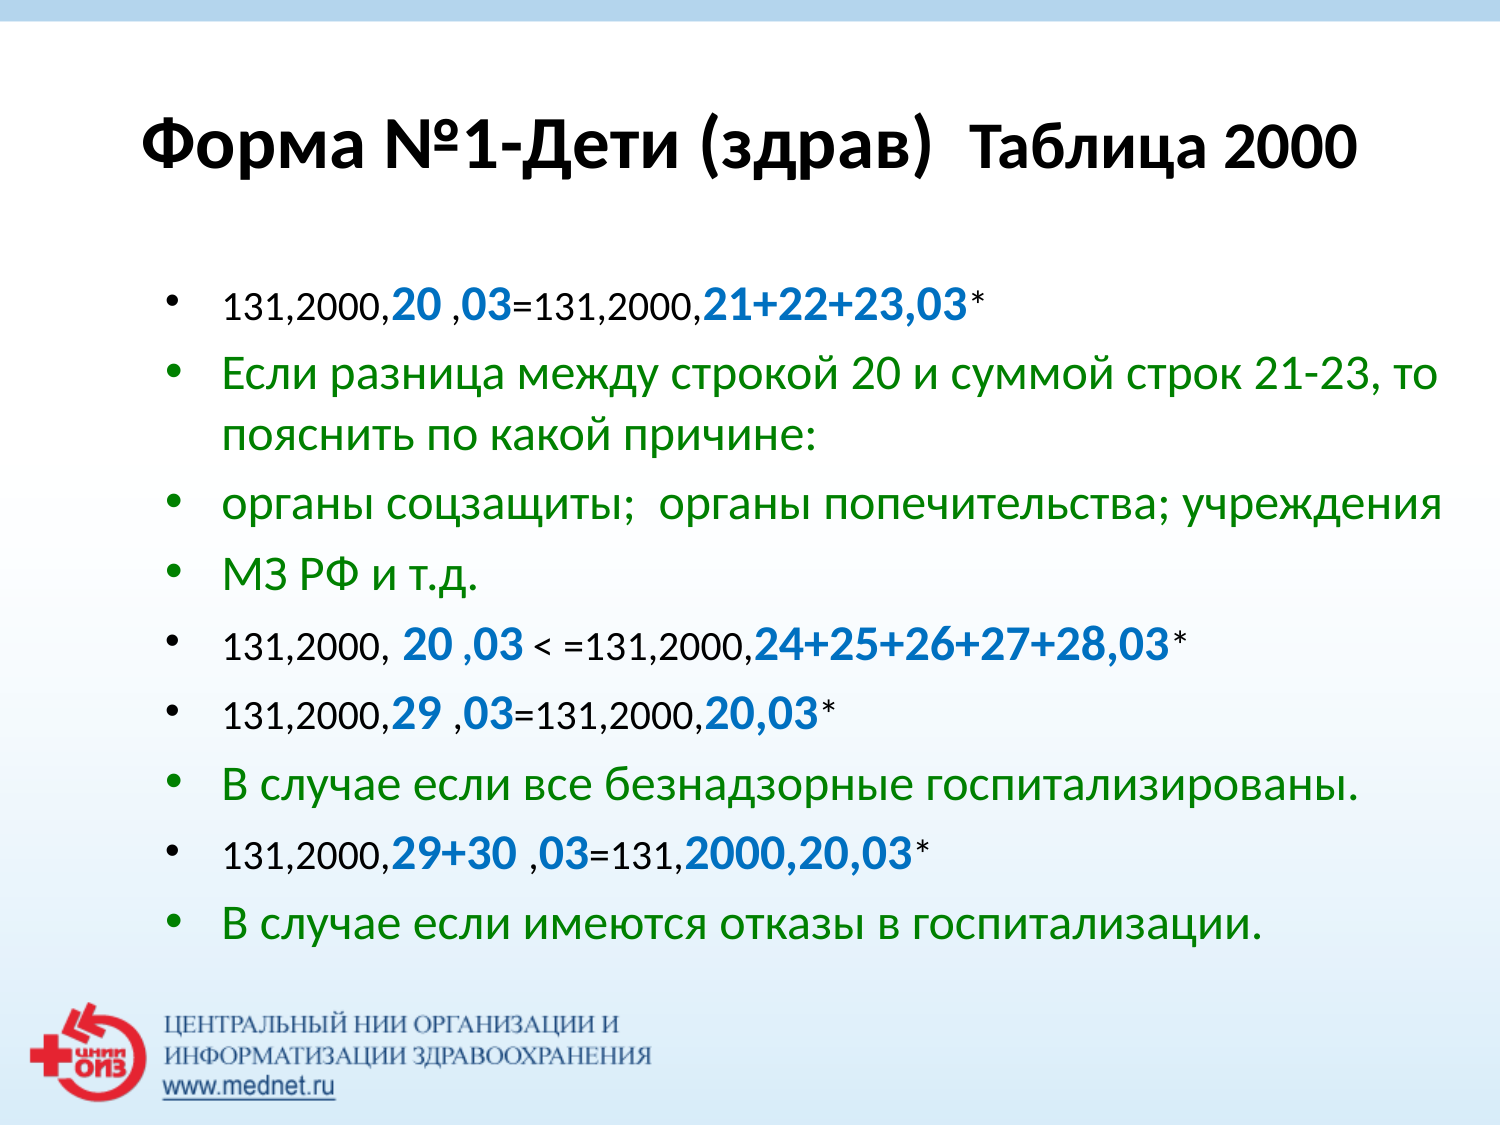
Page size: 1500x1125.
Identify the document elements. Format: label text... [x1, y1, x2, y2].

title Форма №1-Дети (здрав) Таблица 2000 [75, 45, 1425, 233]
picture [0, 0, 1500, 1125]
list 131,2000,20 ,03=131,2000,21+22+23,03* Если разница между строкой 20 и суммой строк 21-23, то пояснить по какой причине: органы соцзащиты; органы попечительства; учреждения МЗ РФ и т.д. 131,2000, 20 ,03 < =131,2000,24+25+26+27+28,03* 131,2000,29 ,03=131,2000,20,03* В случае если все безнадзорные госпитализированы. 131,2000,29+30 ,03=131,2000,20,03* В случае если имеются отказы в госпитализации. [150, 262, 1500, 1005]
